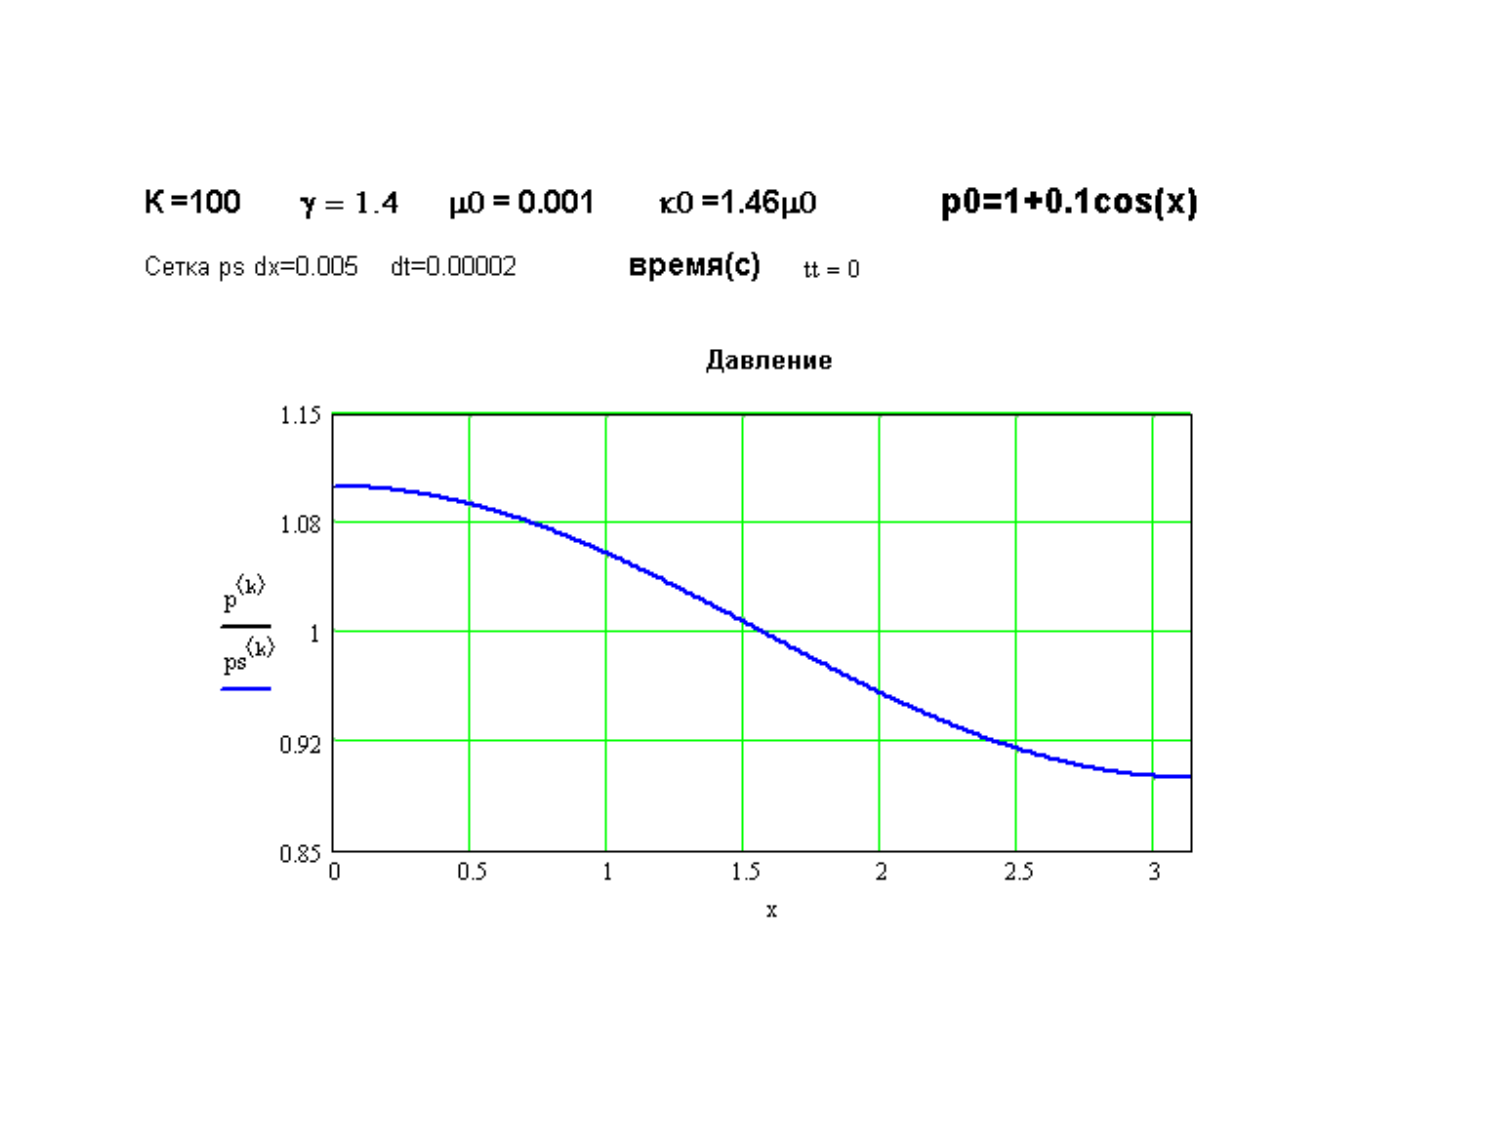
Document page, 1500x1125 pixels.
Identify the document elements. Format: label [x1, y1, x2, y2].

text_box [128, 152, 1356, 973]
